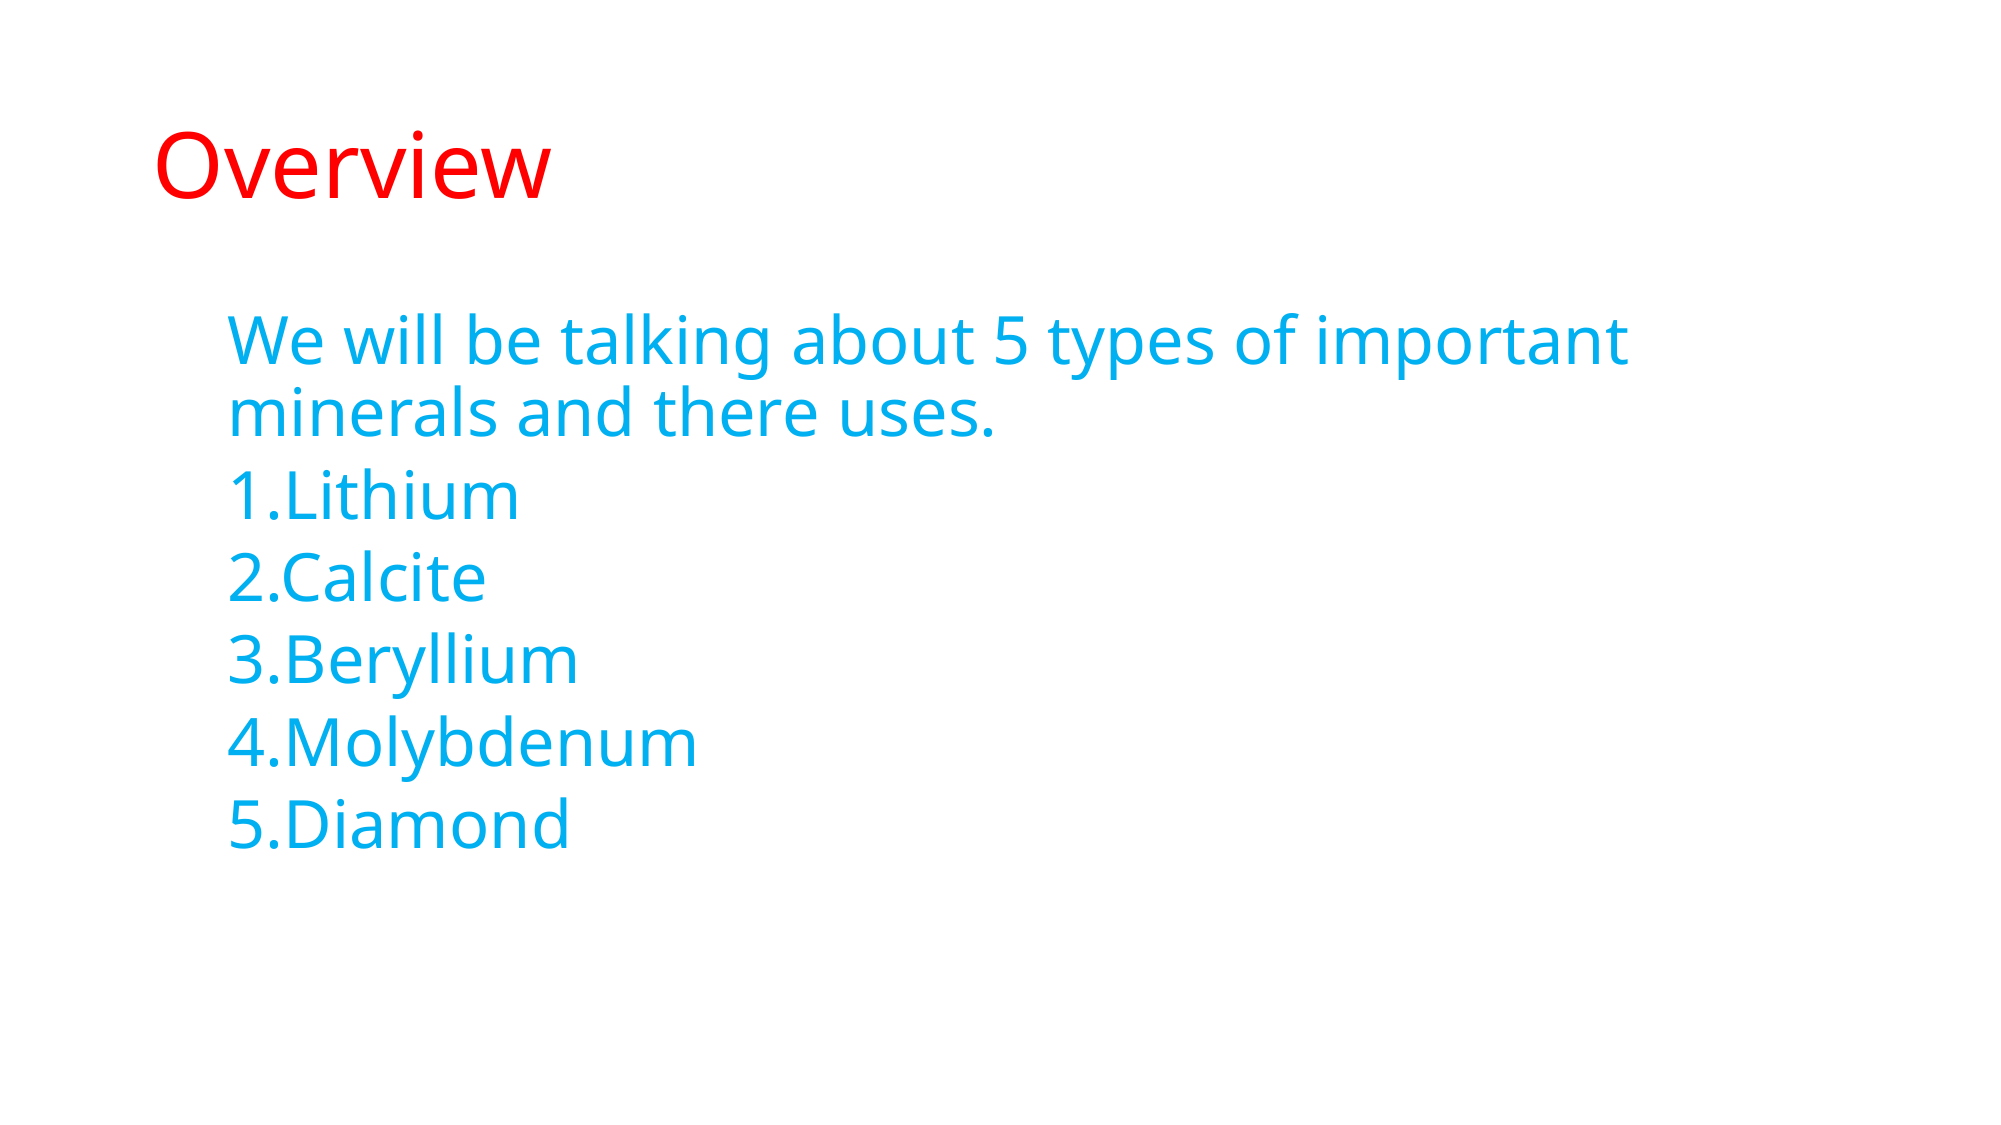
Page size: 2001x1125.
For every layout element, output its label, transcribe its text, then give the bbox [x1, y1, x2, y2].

list We will be talking about 5 types of important minerals and there uses. 1.Lithium 2.Calcite 3.Beryllium 4.Molybdenum 5.Diamond [137, 299, 1863, 1014]
title Overview [137, 59, 1863, 278]
